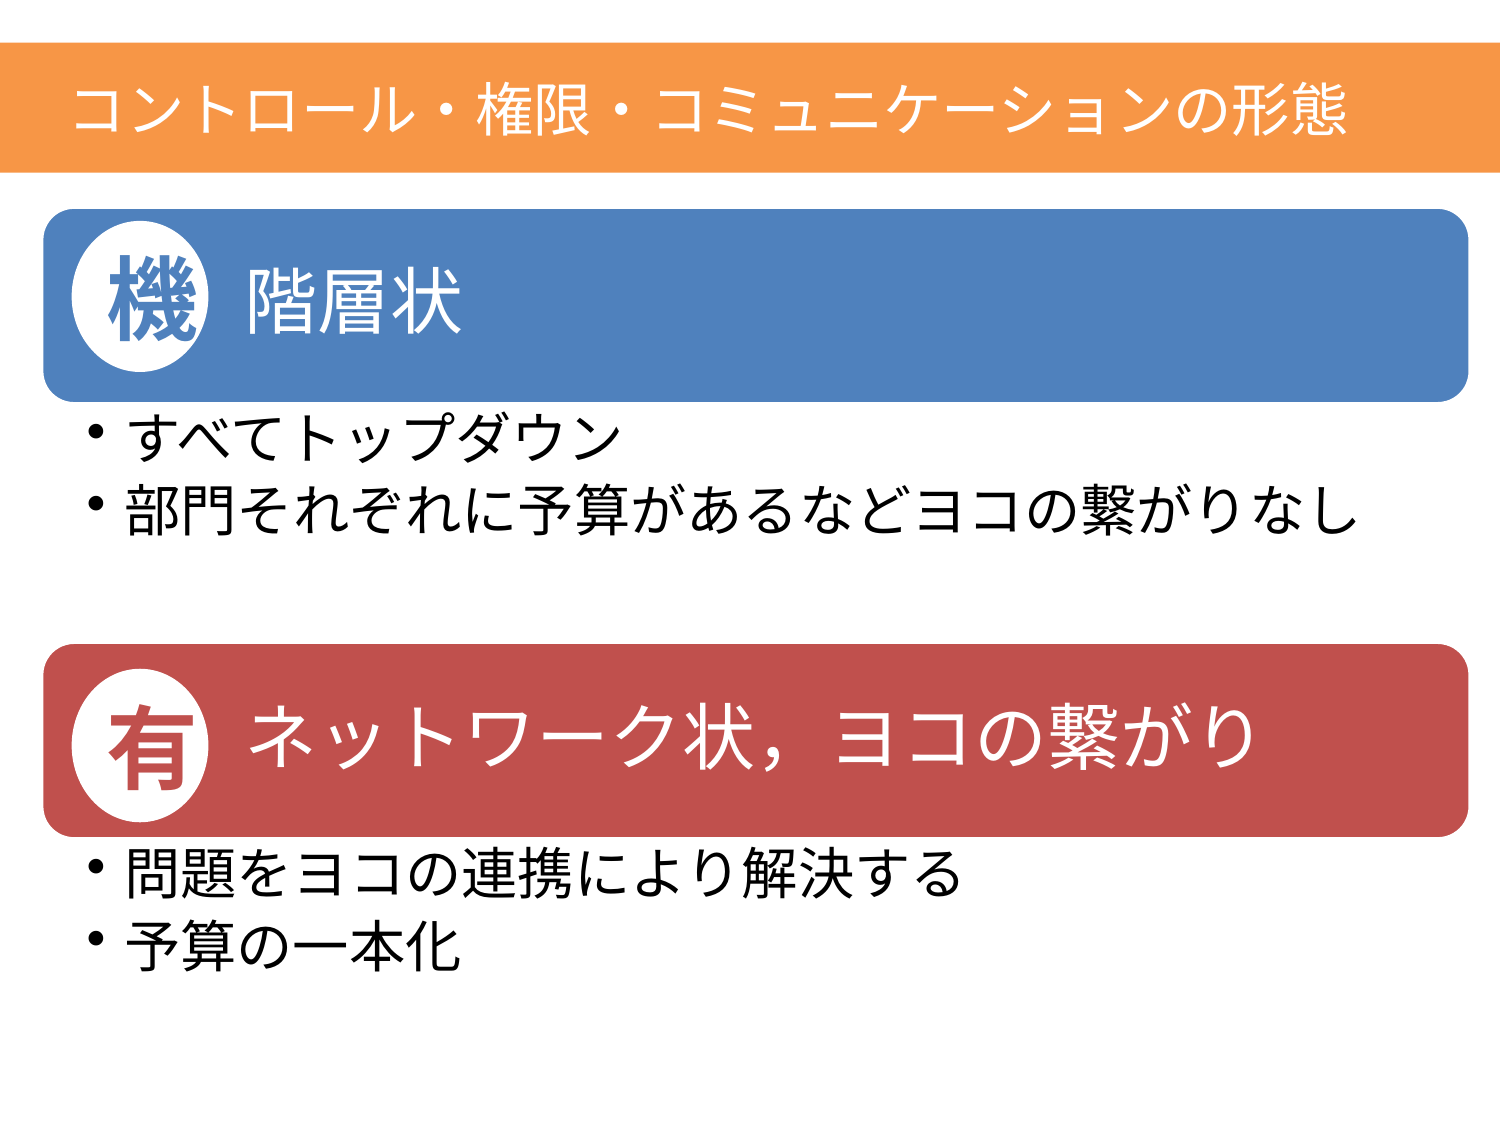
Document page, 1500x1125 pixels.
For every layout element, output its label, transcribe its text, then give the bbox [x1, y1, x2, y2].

text_box コントロール・権限・コミュニケーションの形態 [0, 41, 1500, 175]
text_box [41, 196, 1471, 1088]
